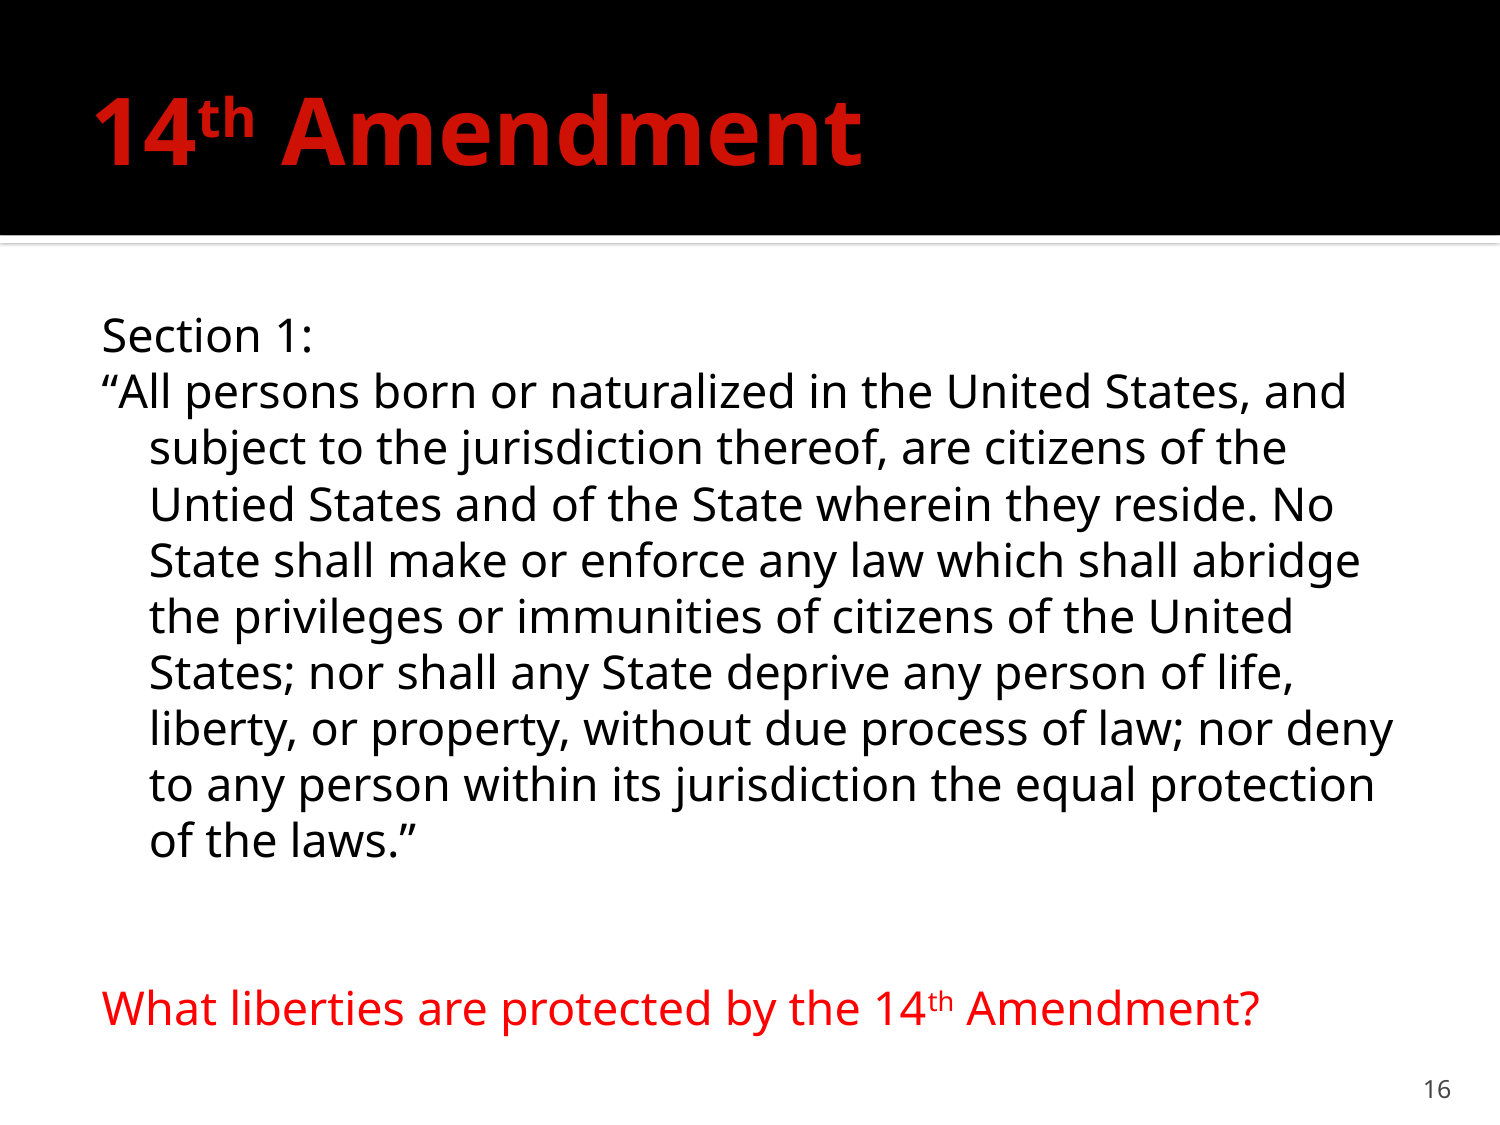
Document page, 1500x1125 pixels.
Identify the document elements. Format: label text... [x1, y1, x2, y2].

list Section 1: “All persons born or naturalized in the United States, and subject to the jurisdiction thereof, are citizens of the Untied States and of the State wherein they reside. No State shall make or enforce any law which shall abridge the privileges or immunities of citizens of the United States; nor shall any State deprive any person of life, liberty, or property, without due process of law; nor deny to any person within its jurisdiction the equal protection of the laws.” What liberties are protected by the 14th Amendment? [75, 291, 1425, 1050]
title 14th Amendment [75, 25, 1425, 231]
slide_number 16 [1345, 1062, 1467, 1108]
